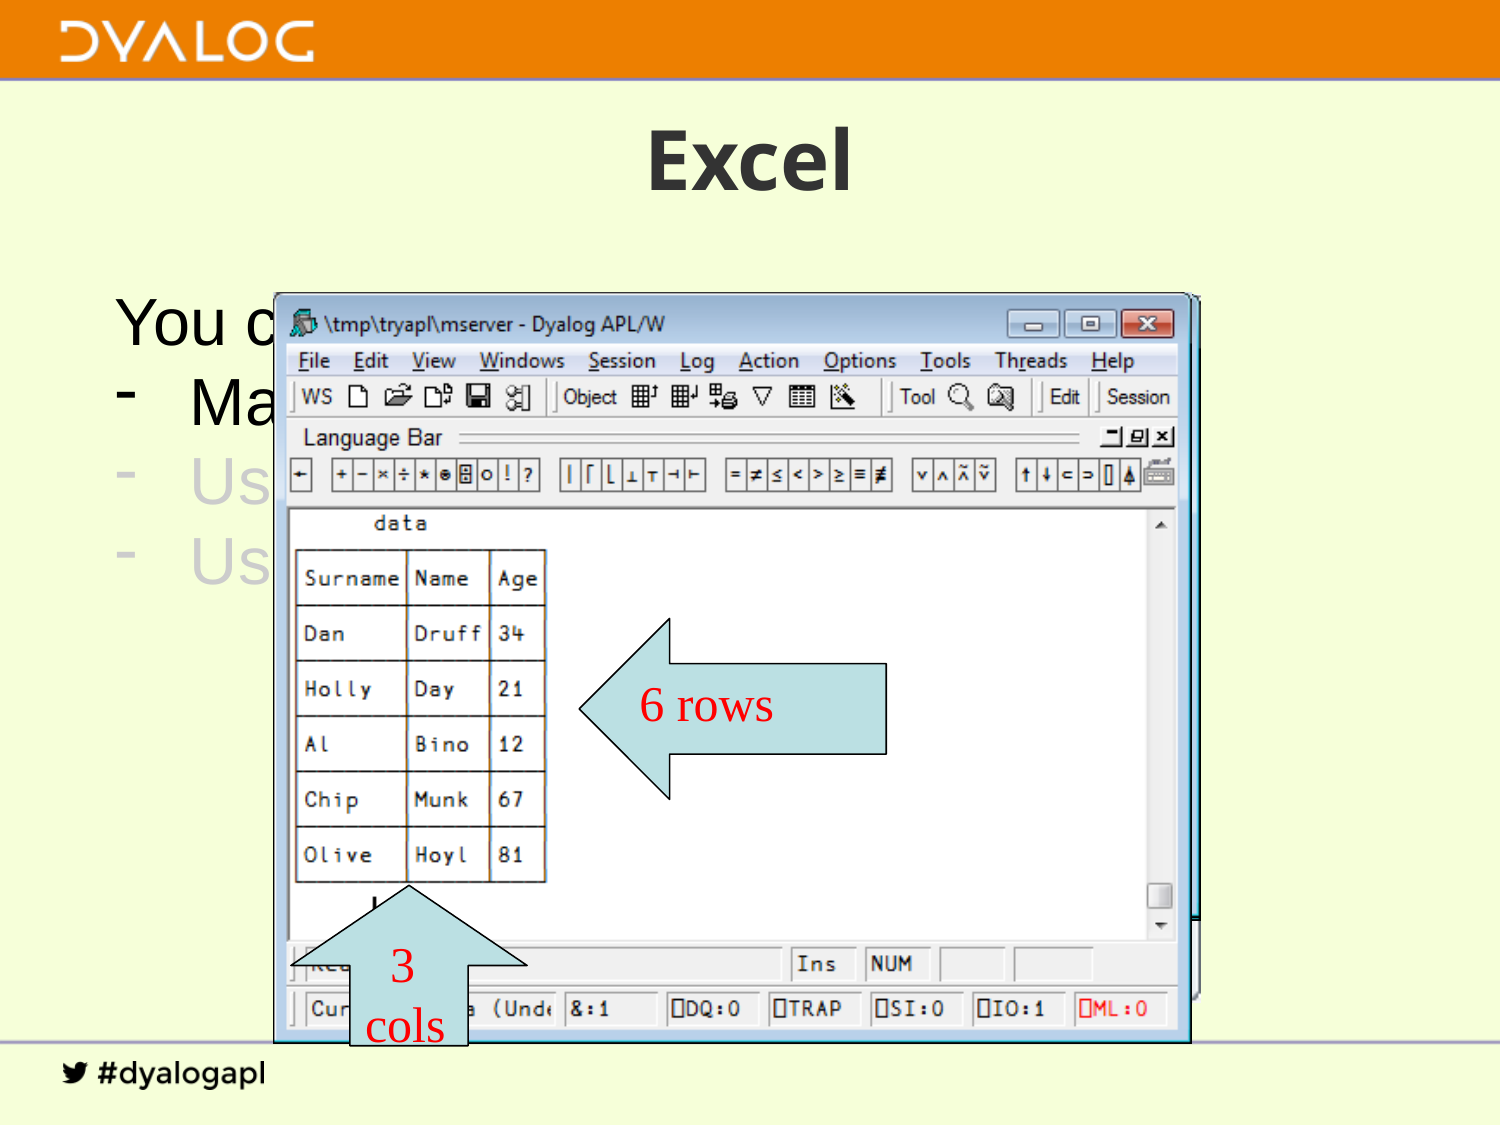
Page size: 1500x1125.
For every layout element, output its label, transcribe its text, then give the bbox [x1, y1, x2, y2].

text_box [1195, 294, 1201, 918]
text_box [1197, 928, 1201, 1003]
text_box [272, 292, 1193, 1046]
subtitle You can grab data many ways: Manually using the tools menu Using .Net/APL Using the loaddata workspace [100, 270, 1412, 906]
picture [0, 0, 1500, 1125]
title Excel [112, 99, 1388, 268]
